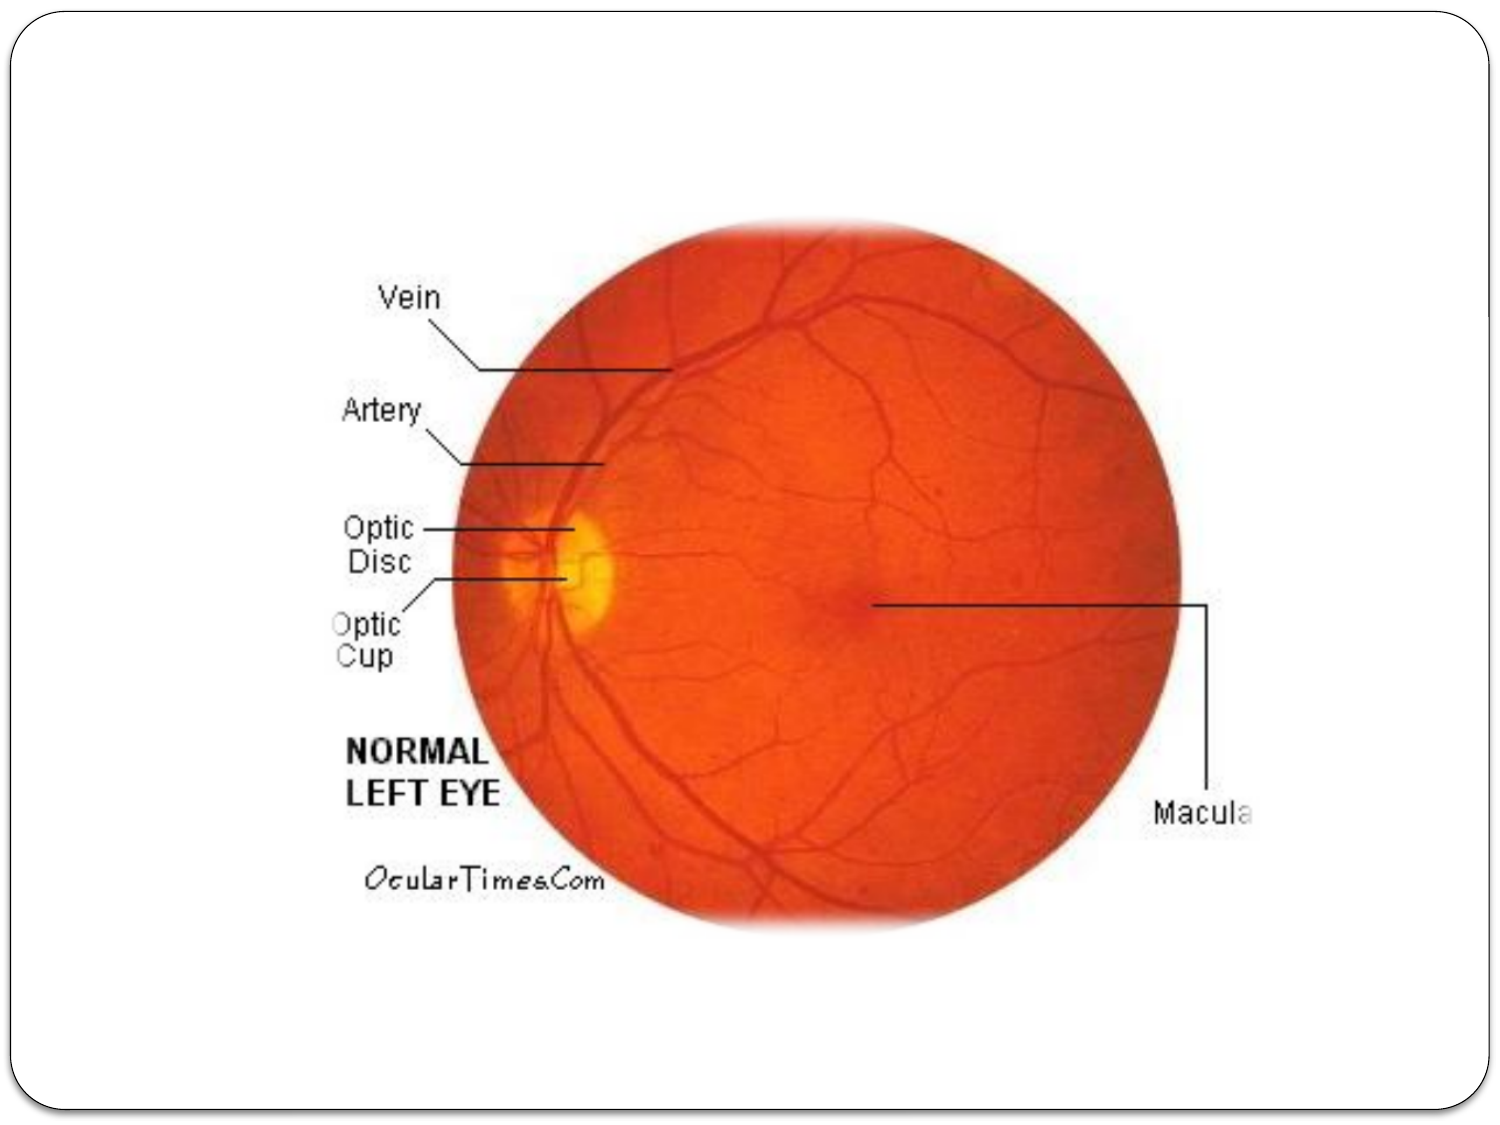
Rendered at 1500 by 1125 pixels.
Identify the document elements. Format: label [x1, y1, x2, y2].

picture [324, 212, 1260, 939]
